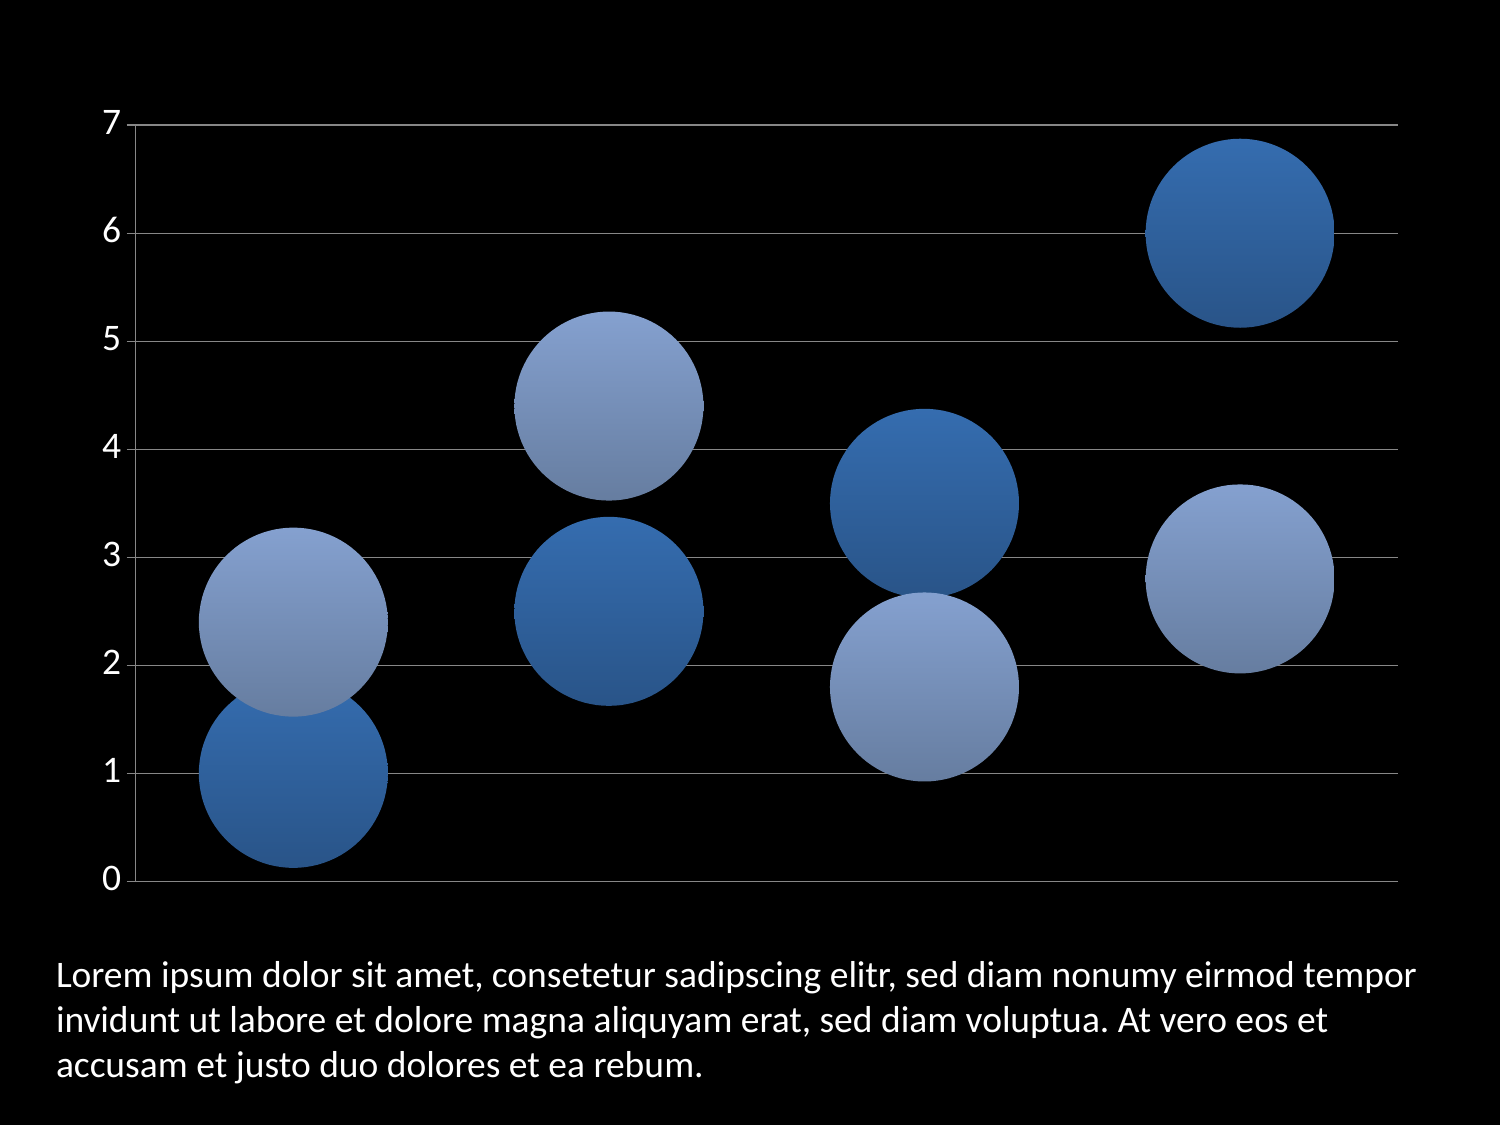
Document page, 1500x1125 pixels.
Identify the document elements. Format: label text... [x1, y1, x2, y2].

text_box Lorem ipsum dolor sit amet, consetetur sadipscing elitr, sed diam nonumy eirmod tempor invidunt ut labore et dolore magna aliquyam erat, sed diam voluptua. At vero eos et accusam et justo duo dolores et ea rebum. [41, 942, 1459, 1093]
chart [74, 89, 1426, 918]
